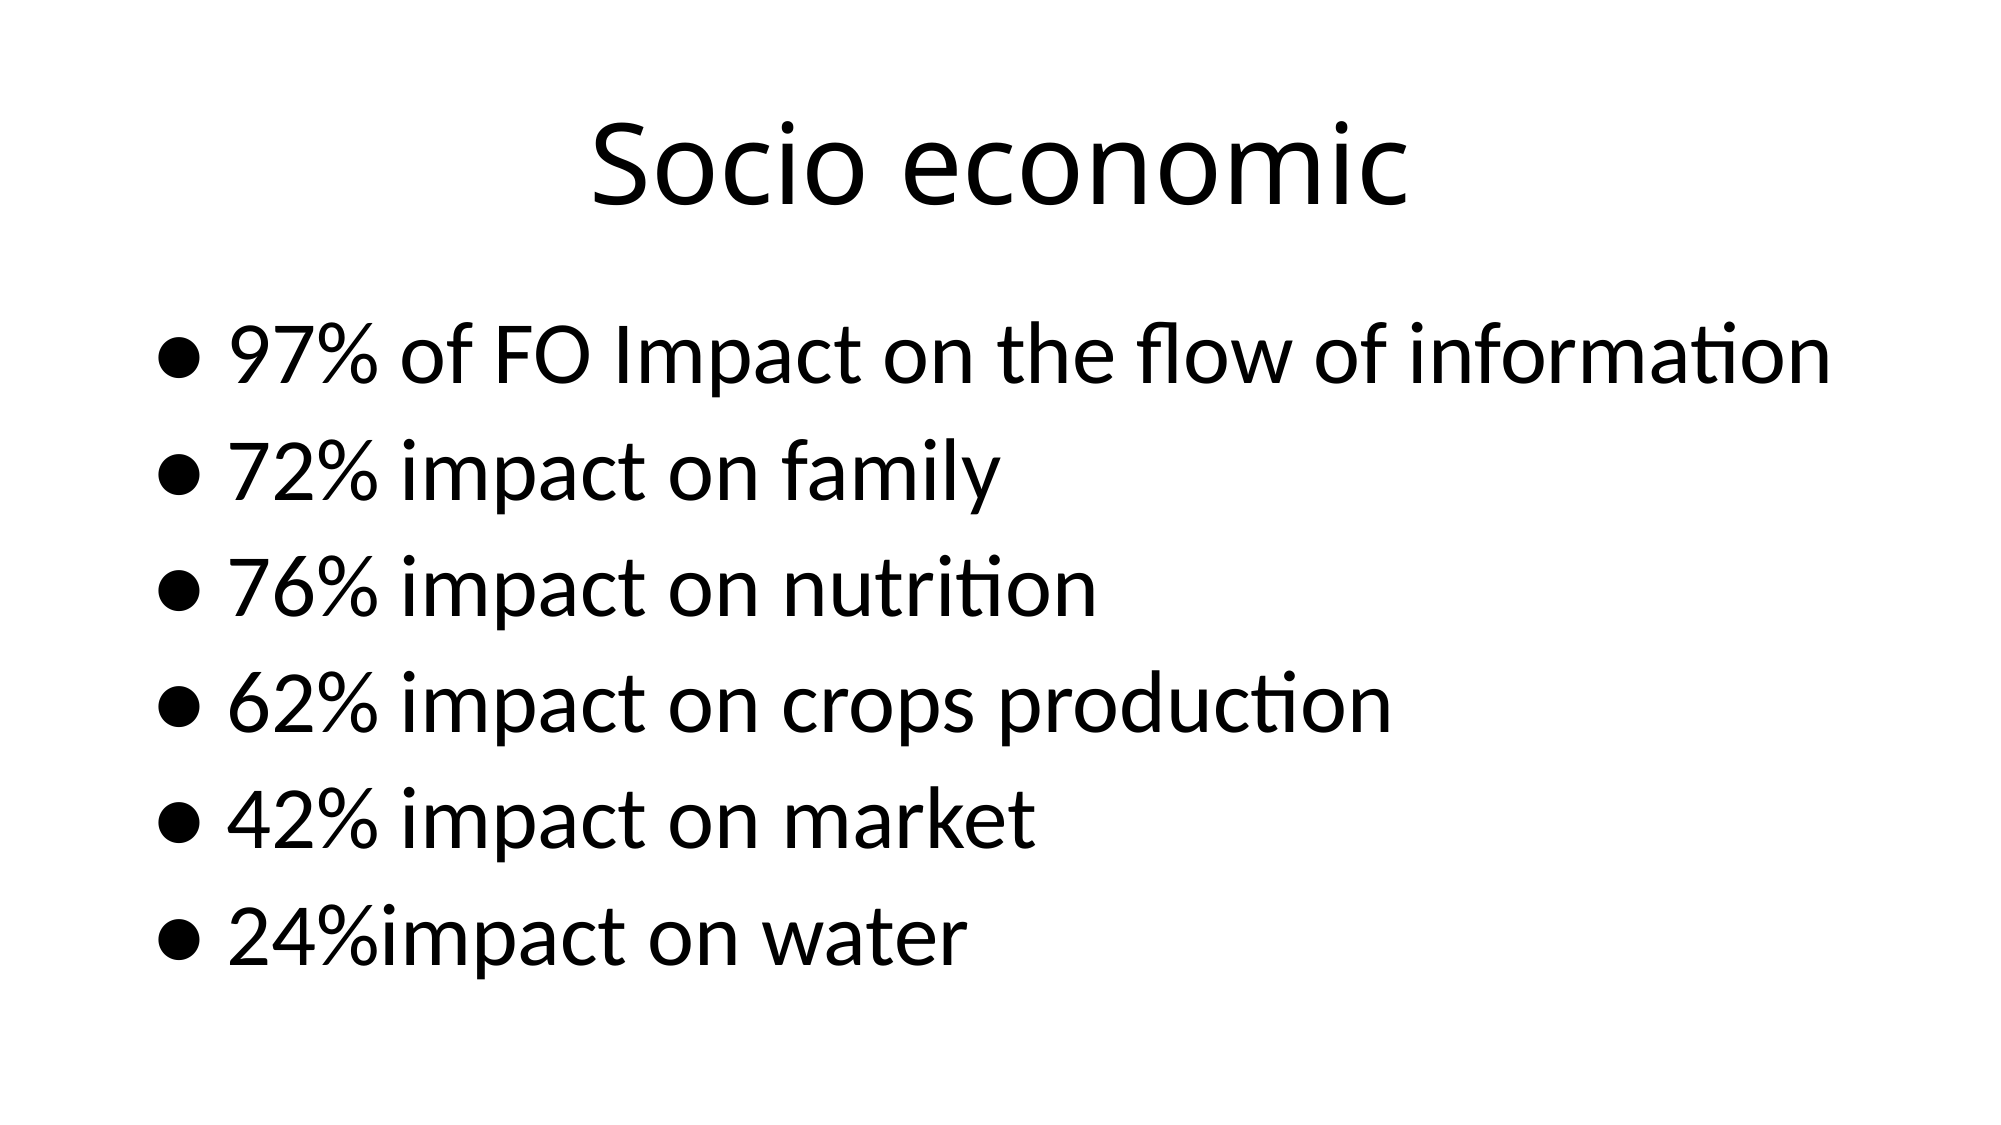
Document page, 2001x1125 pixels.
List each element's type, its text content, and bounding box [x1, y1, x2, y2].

title Socio economic [137, 59, 1863, 278]
list ● 97% of FO Impact on the flow of information ● 72% impact on family ● 76% impact on nutrition ● 62% impact on crops production ● 42% impact on market ● 24%impact on water [137, 299, 1863, 1014]
